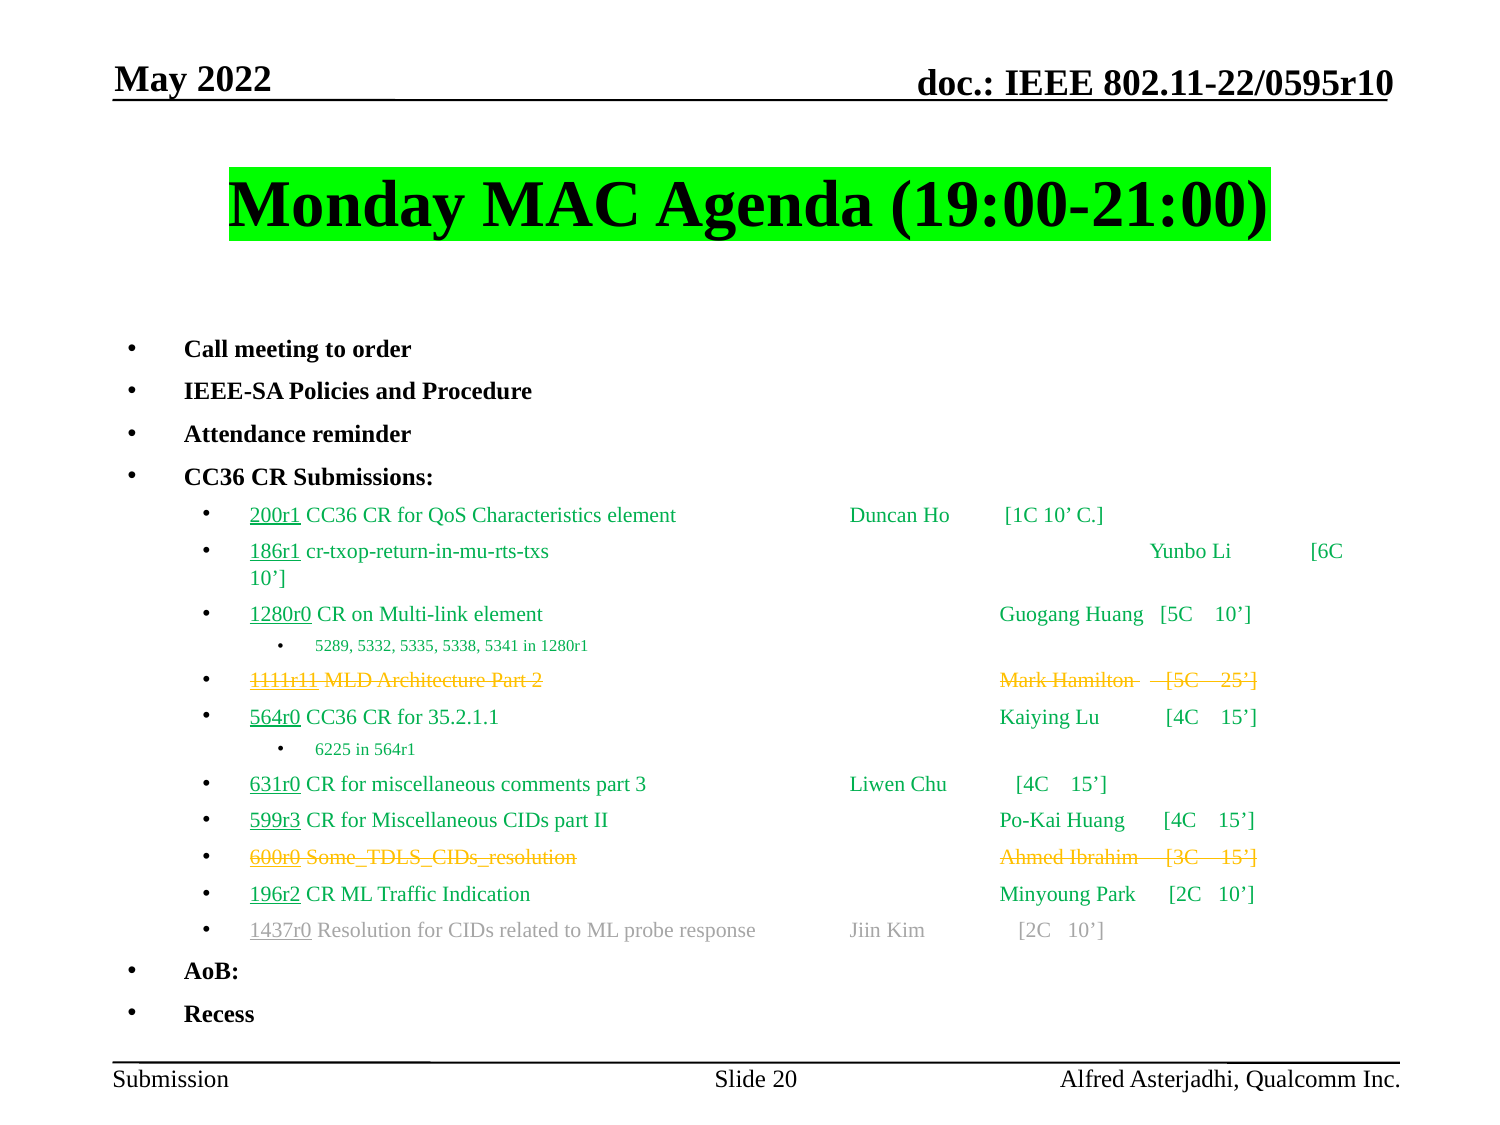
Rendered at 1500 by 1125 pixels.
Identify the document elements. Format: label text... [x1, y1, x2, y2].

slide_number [114, 54, 423, 100]
footer Alfred Asterjadhi, Qualcomm Inc. [878, 1061, 1402, 1093]
list Call meeting to order IEEE-SA Policies and Procedure Attendance reminder CC36 CR Submissions: 200r1 CC36 CR for QoS Characteristics element Duncan Ho [1C 10’ C.] 186r1 cr-txop-return-in-mu-rts-txs Yunbo Li [6C 10’] 1280r0 CR on Multi-link element Guogang Huang [5C 10’] 5289, 5332, 5335, 5338, 5341 in 1280r1 1111r11 MLD Architecture Part 2 Mark Hamilton [5C 25’] 564r0 CC36 CR for 35.2.1.1 Kaiying Lu [4C 15’] 6225 in 564r1 631r0 CR for miscellaneous comments part 3 Liwen Chu [4C 15’] 599r3 CR for Miscellaneous CIDs part II Po-Kai Huang [4C 15’] 600r0 Some_TDLS_CIDs_resolution Ahmed Ibrahim [3C 15’] 196r2 CR ML Traffic Indication Minyoung Park [2C 10’] 1437r0 Resolution for CIDs related to ML probe response Jiin Kim [2C 10’] AoB: Recess [112, 324, 1388, 1063]
slide_number Slide 20 [712, 1061, 800, 1123]
title Monday MAC Agenda (19:00-21:00) [112, 112, 1388, 288]
